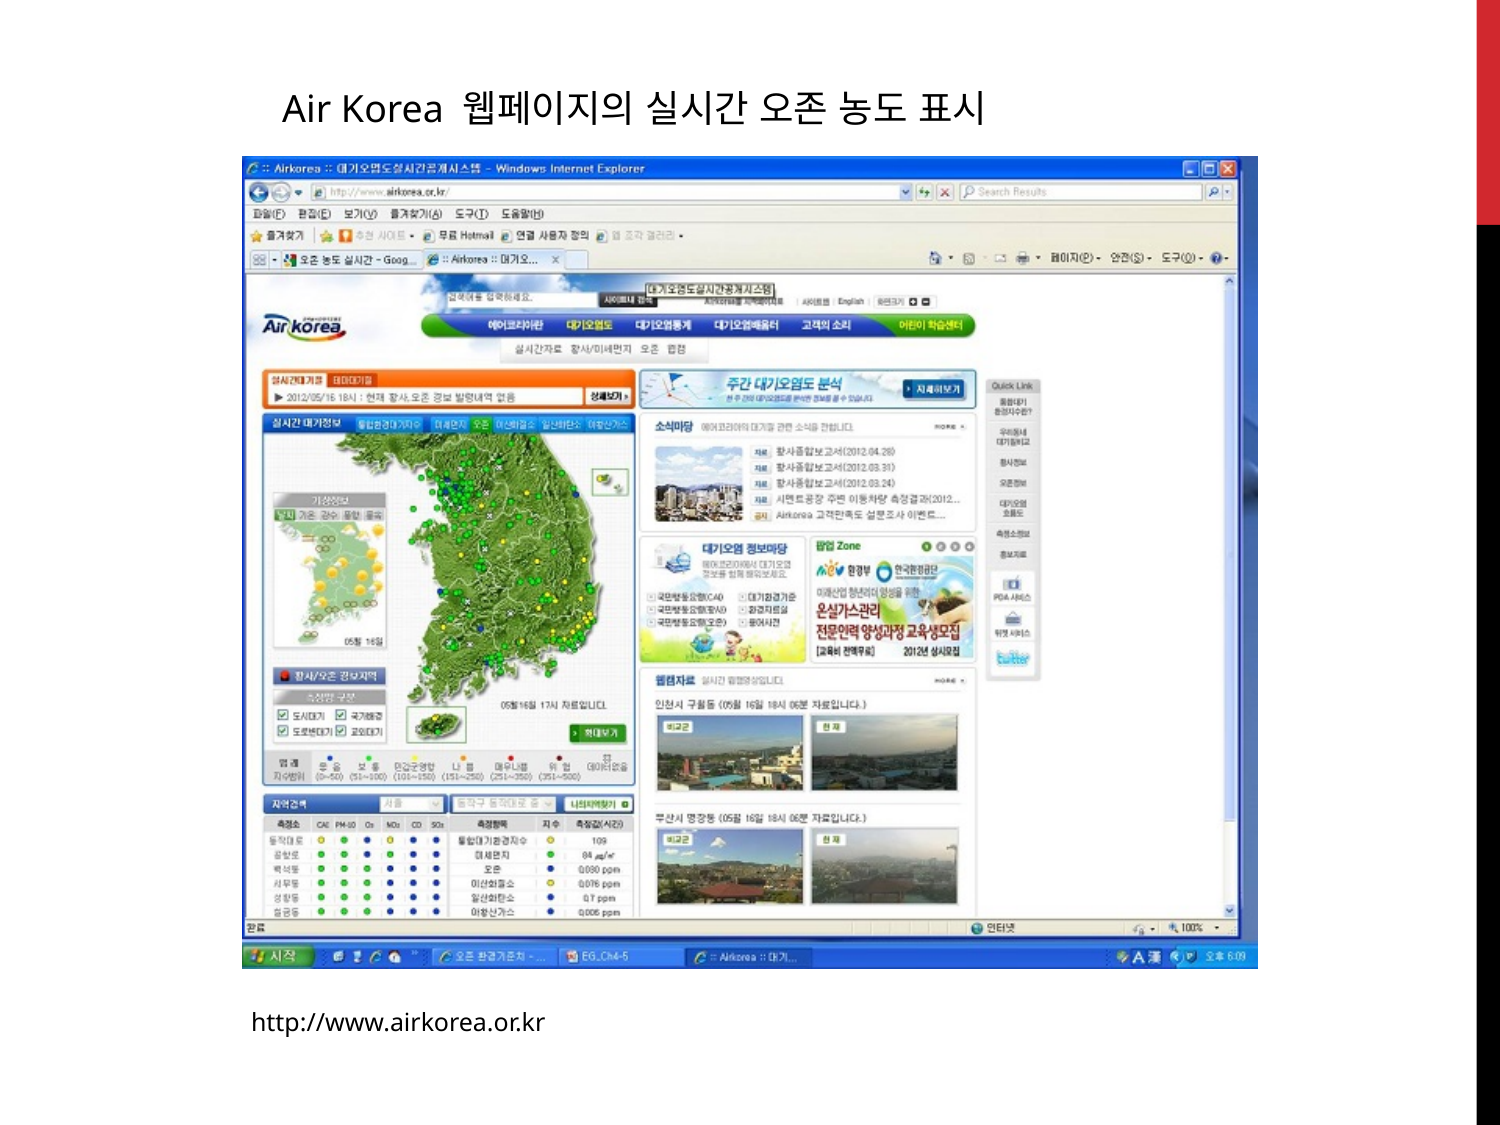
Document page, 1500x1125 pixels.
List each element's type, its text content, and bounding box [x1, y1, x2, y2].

picture [241, 155, 1259, 970]
text_box http://www.airkorea.or.kr [236, 999, 561, 1045]
text_box Air Korea 웹페이지의 실시간 오존 농도 표시 [267, 78, 1003, 138]
